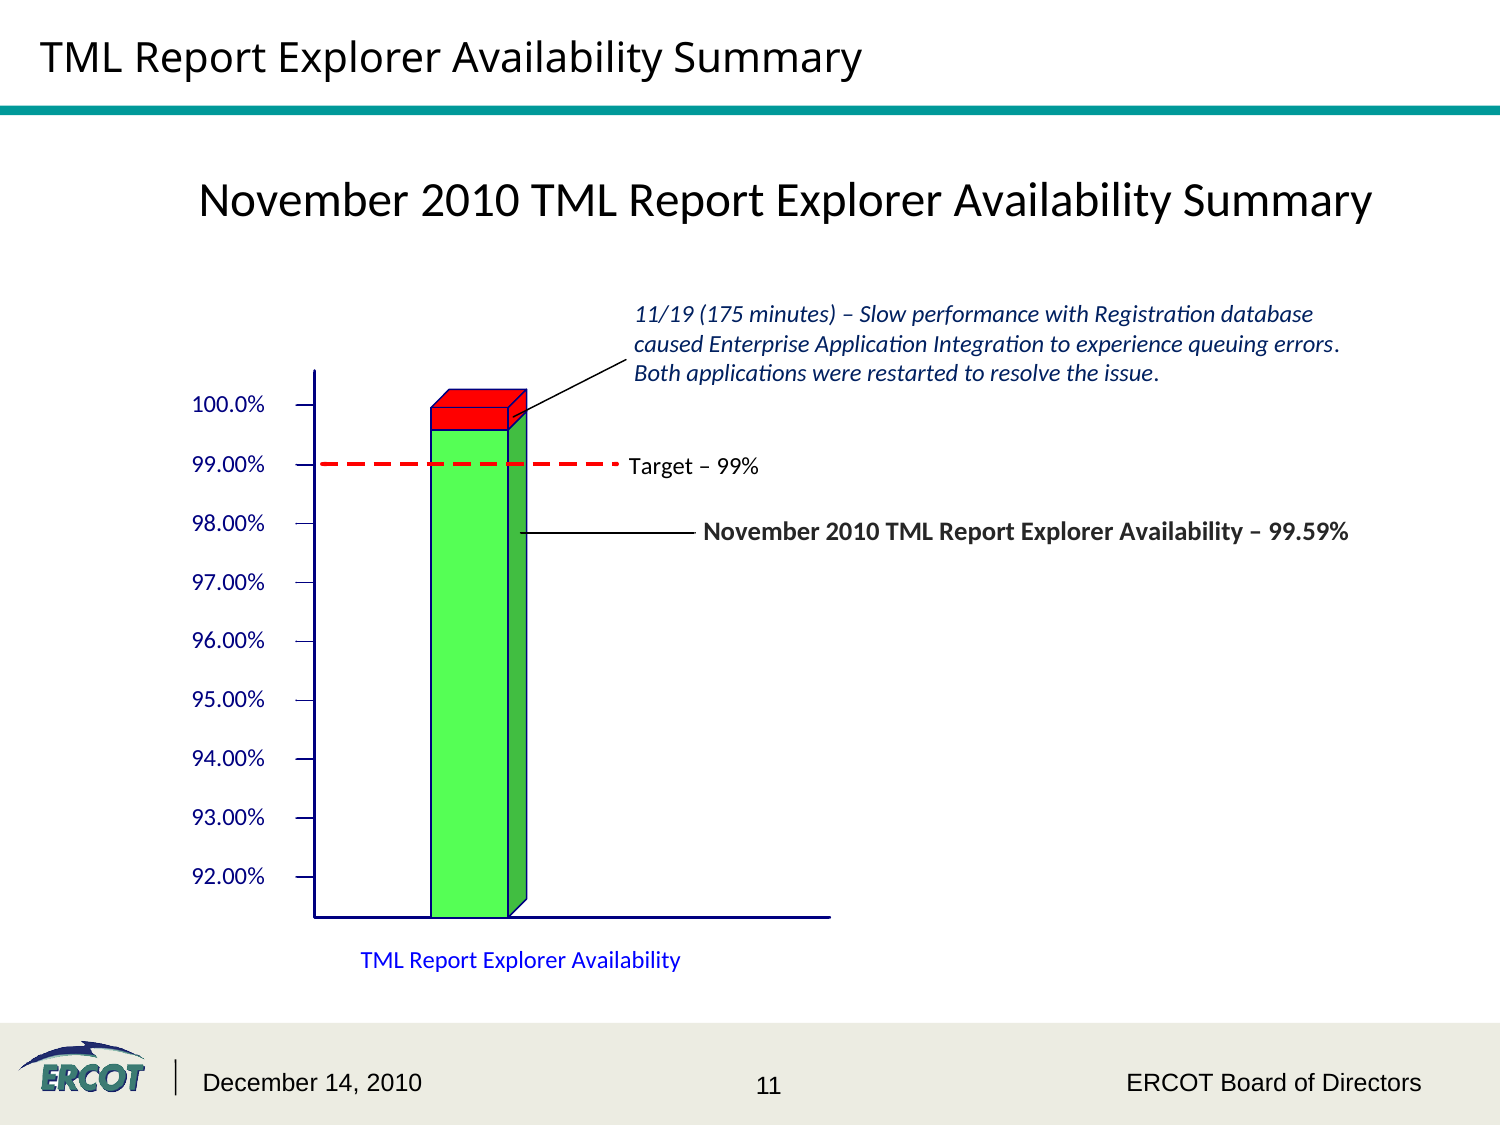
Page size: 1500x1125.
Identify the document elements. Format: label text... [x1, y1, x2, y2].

footer ERCOT Board of Directors [1024, 1059, 1438, 1125]
picture [10, 1031, 151, 1111]
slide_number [187, 1059, 538, 1125]
picture [188, 162, 1376, 979]
title TML Report Explorer Availability Summary [24, 0, 1451, 113]
